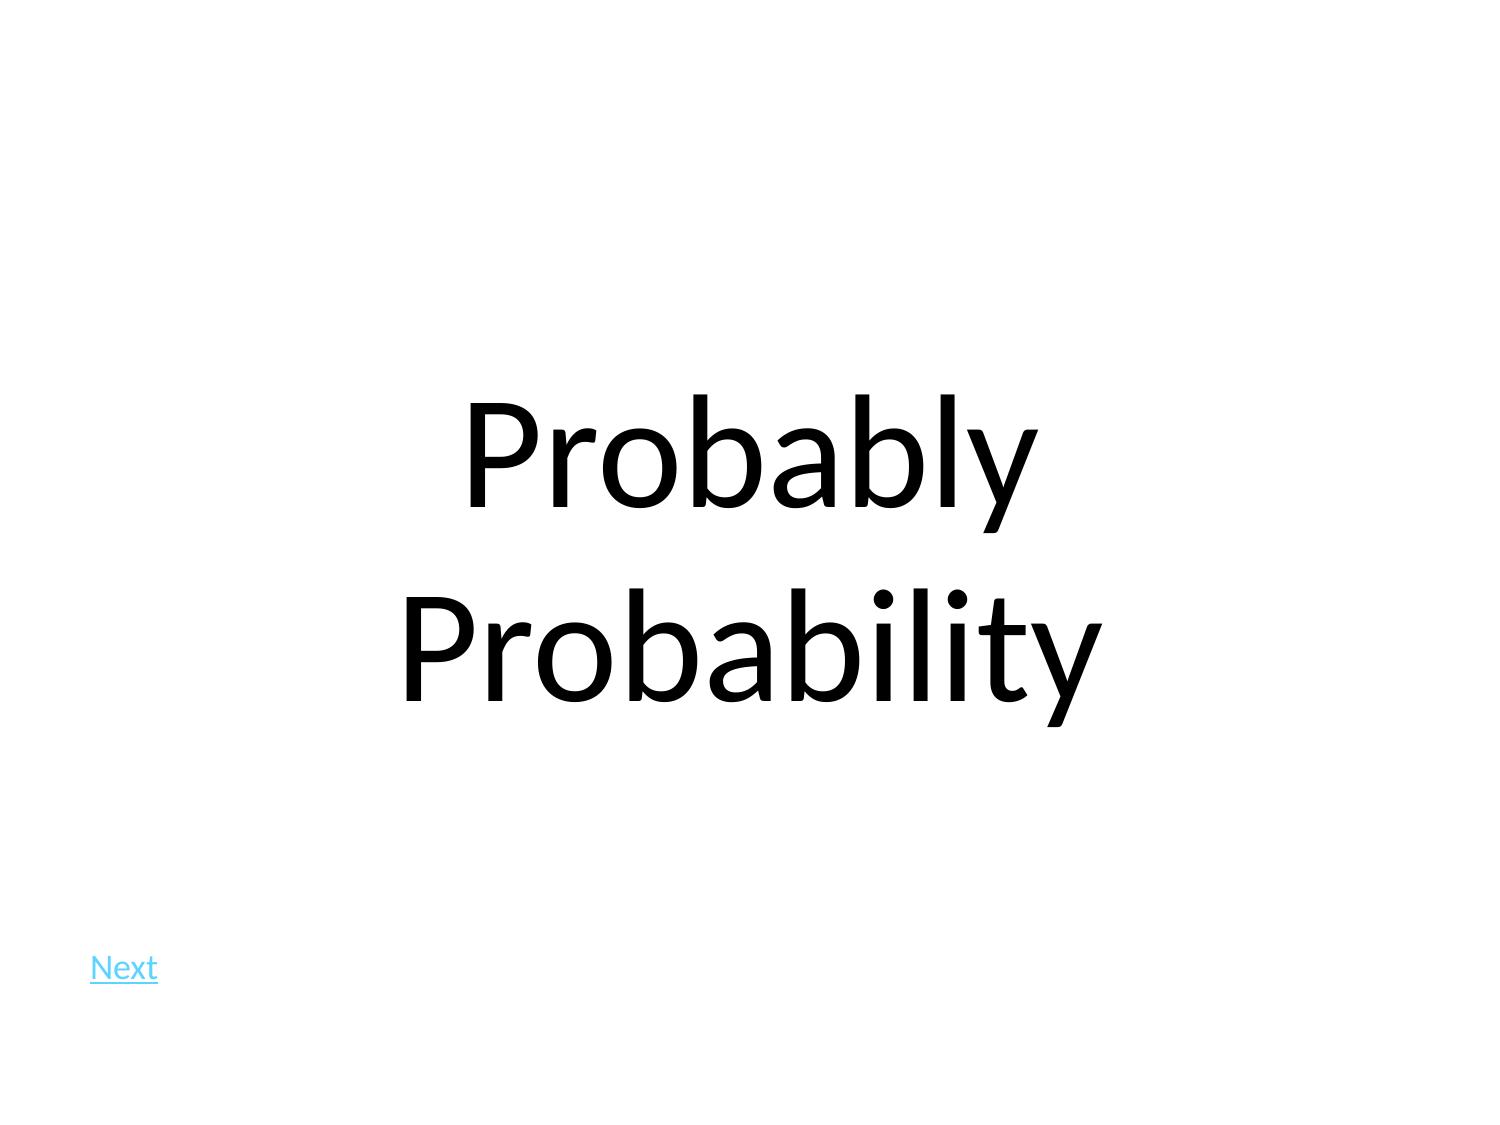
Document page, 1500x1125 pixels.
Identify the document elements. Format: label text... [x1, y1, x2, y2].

list Probably Probability Next [75, 262, 1425, 1005]
